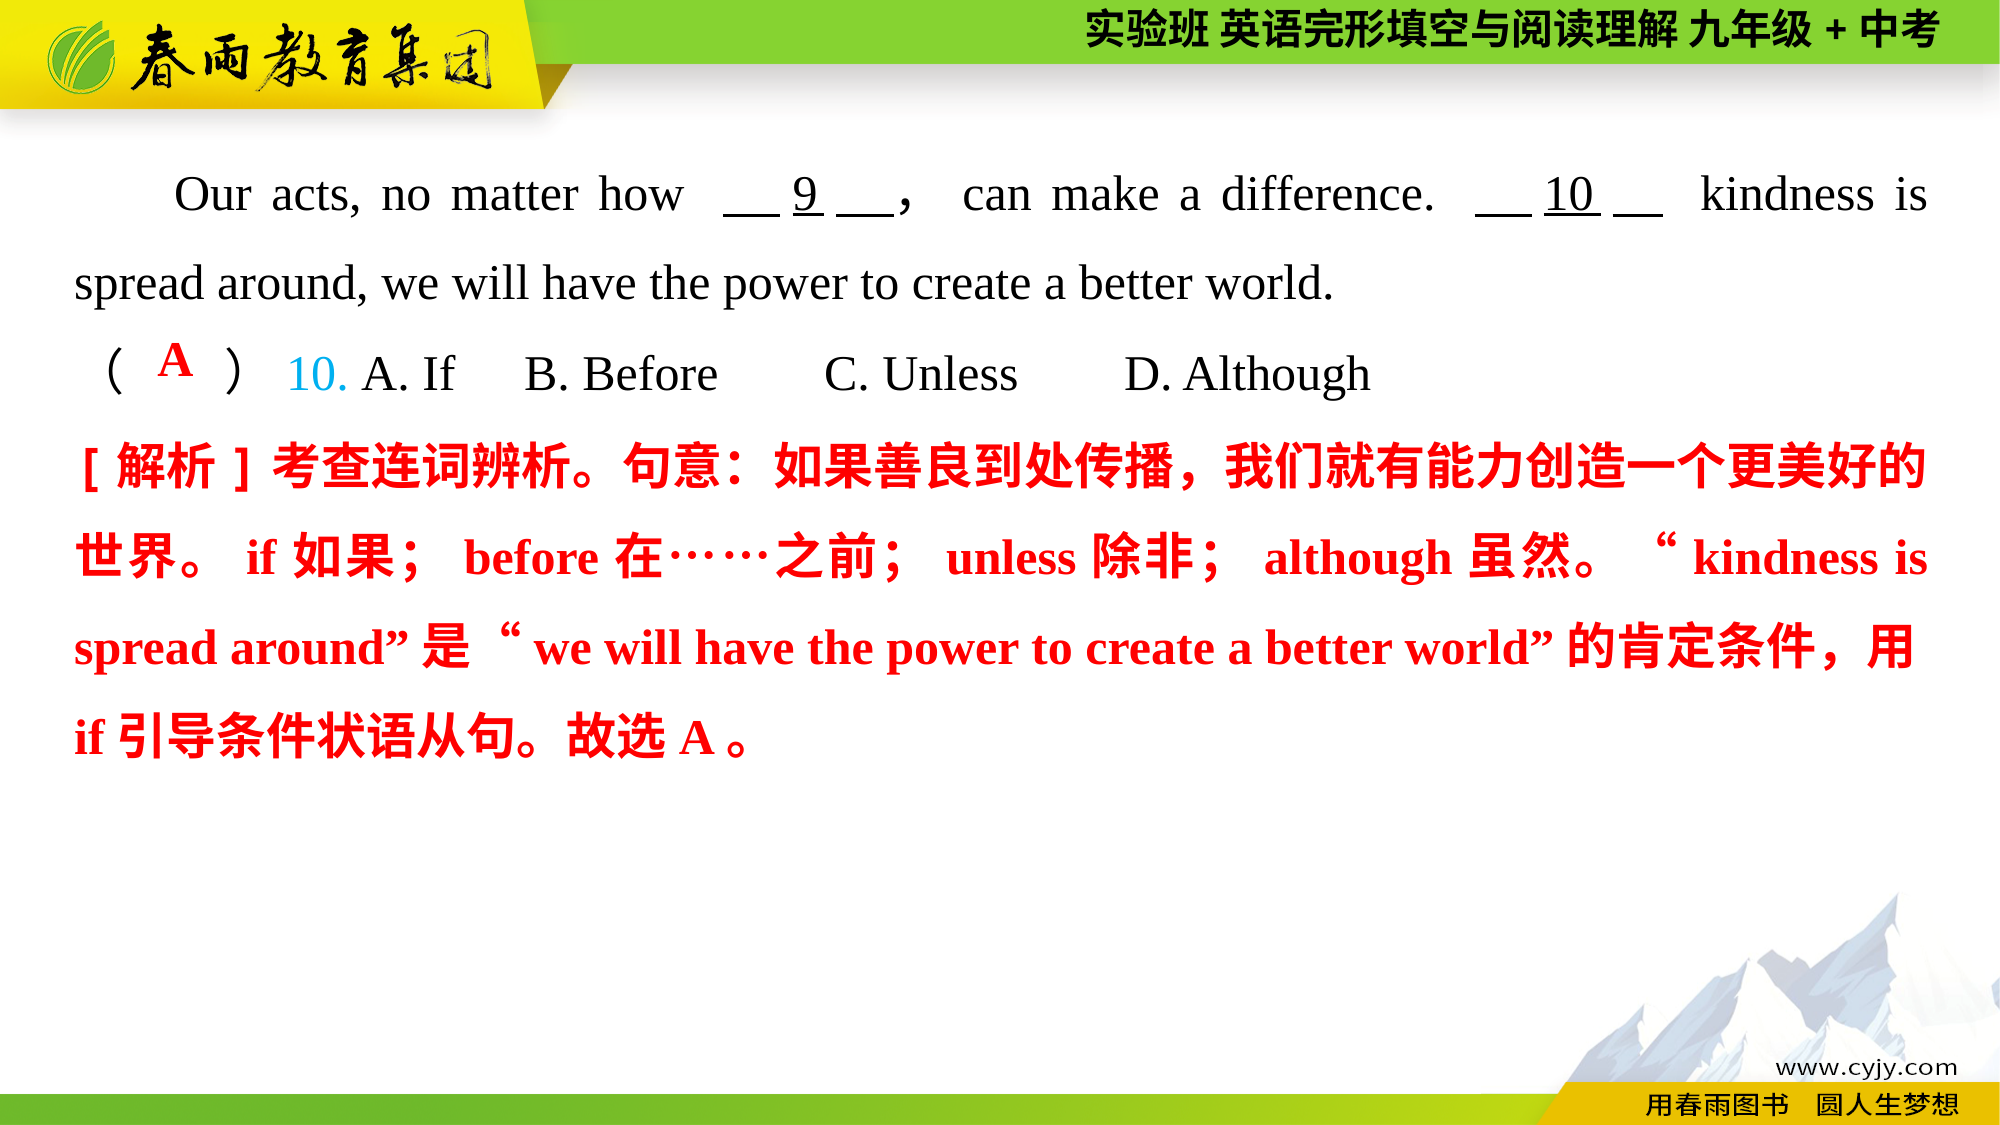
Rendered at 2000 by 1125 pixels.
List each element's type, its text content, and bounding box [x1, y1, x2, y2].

text_box A [142, 318, 209, 394]
text_box （ ）10. A. If B. Before C. Unless D. Although [59, 320, 1944, 408]
text_box [解析]考查连词辨析。句意：如果善良到处传播，我们就有能力创造一个更美好的世界。if如果；before在……之前；unless除非；although虽然。“kindness is spread around”是“we will have the power to create a better world”的肯定条件，用if引导条件状语从句。故选A。 [59, 408, 1944, 773]
list Our acts, no matter how 9 ，can make a difference. 10 kindness is spread around, we will have the power to create a better world. [59, 122, 1944, 320]
picture [0, 0, 2000, 1125]
